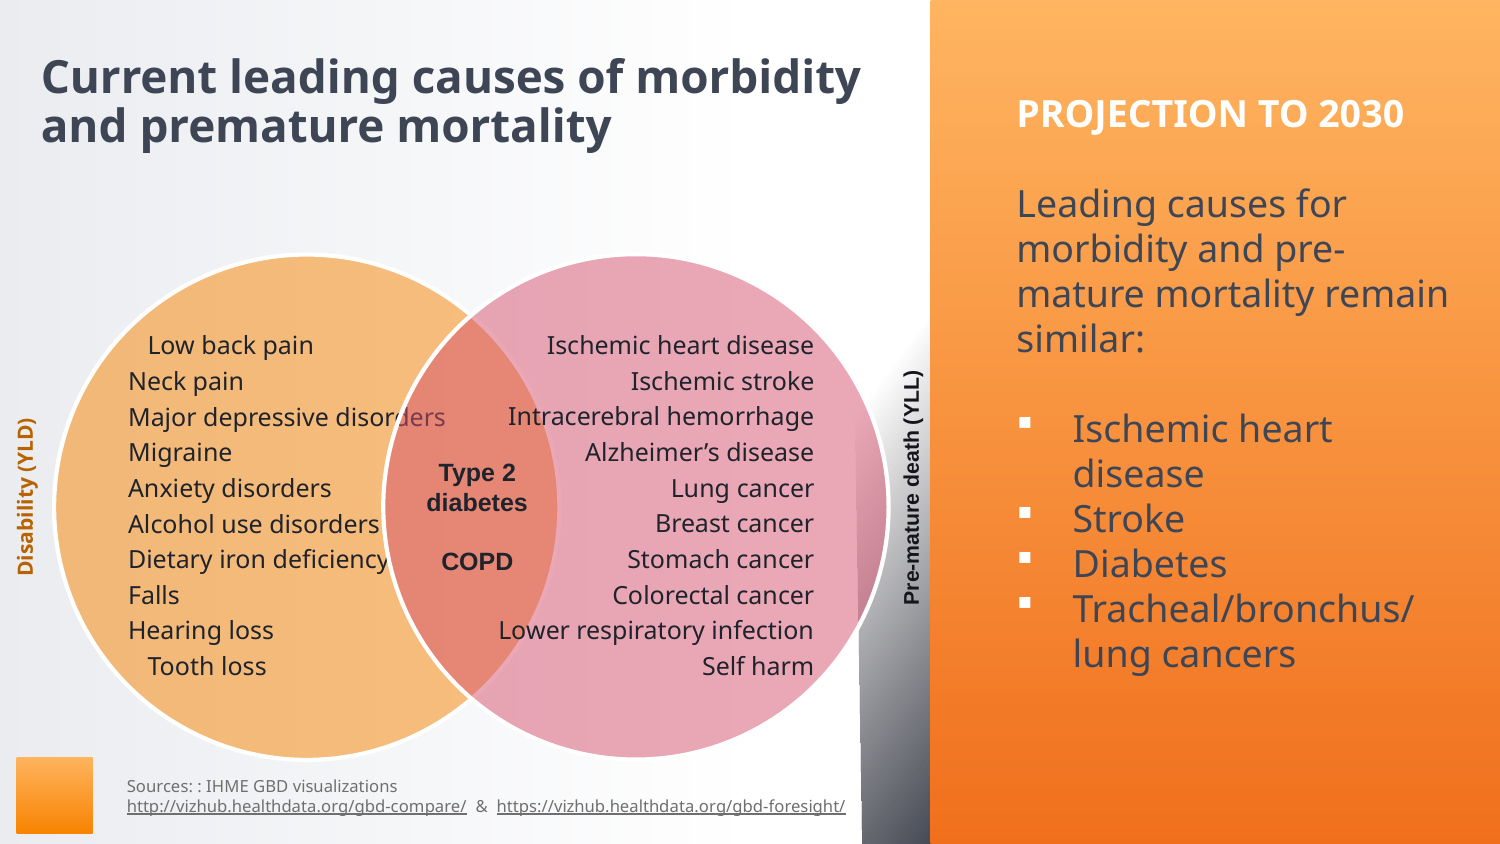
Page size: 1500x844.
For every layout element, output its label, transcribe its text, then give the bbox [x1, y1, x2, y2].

text_box Current leading causes of morbidity and premature mortality [40, 20, 932, 153]
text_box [0, 253, 1074, 763]
list PROJECTION TO 2030 Leading causes for morbidity and pre-mature mortality remain similar: Ischemic heart disease Stroke Diabetes Tracheal/bronchus/ lung cancers [1016, 44, 1460, 745]
text_box Sources: : IHME GBD visualizations http://vizhub.healthdata.org/gbd-compare/ & https://vizhub.healthdata.org/gbd-foresight/ [112, 770, 872, 826]
